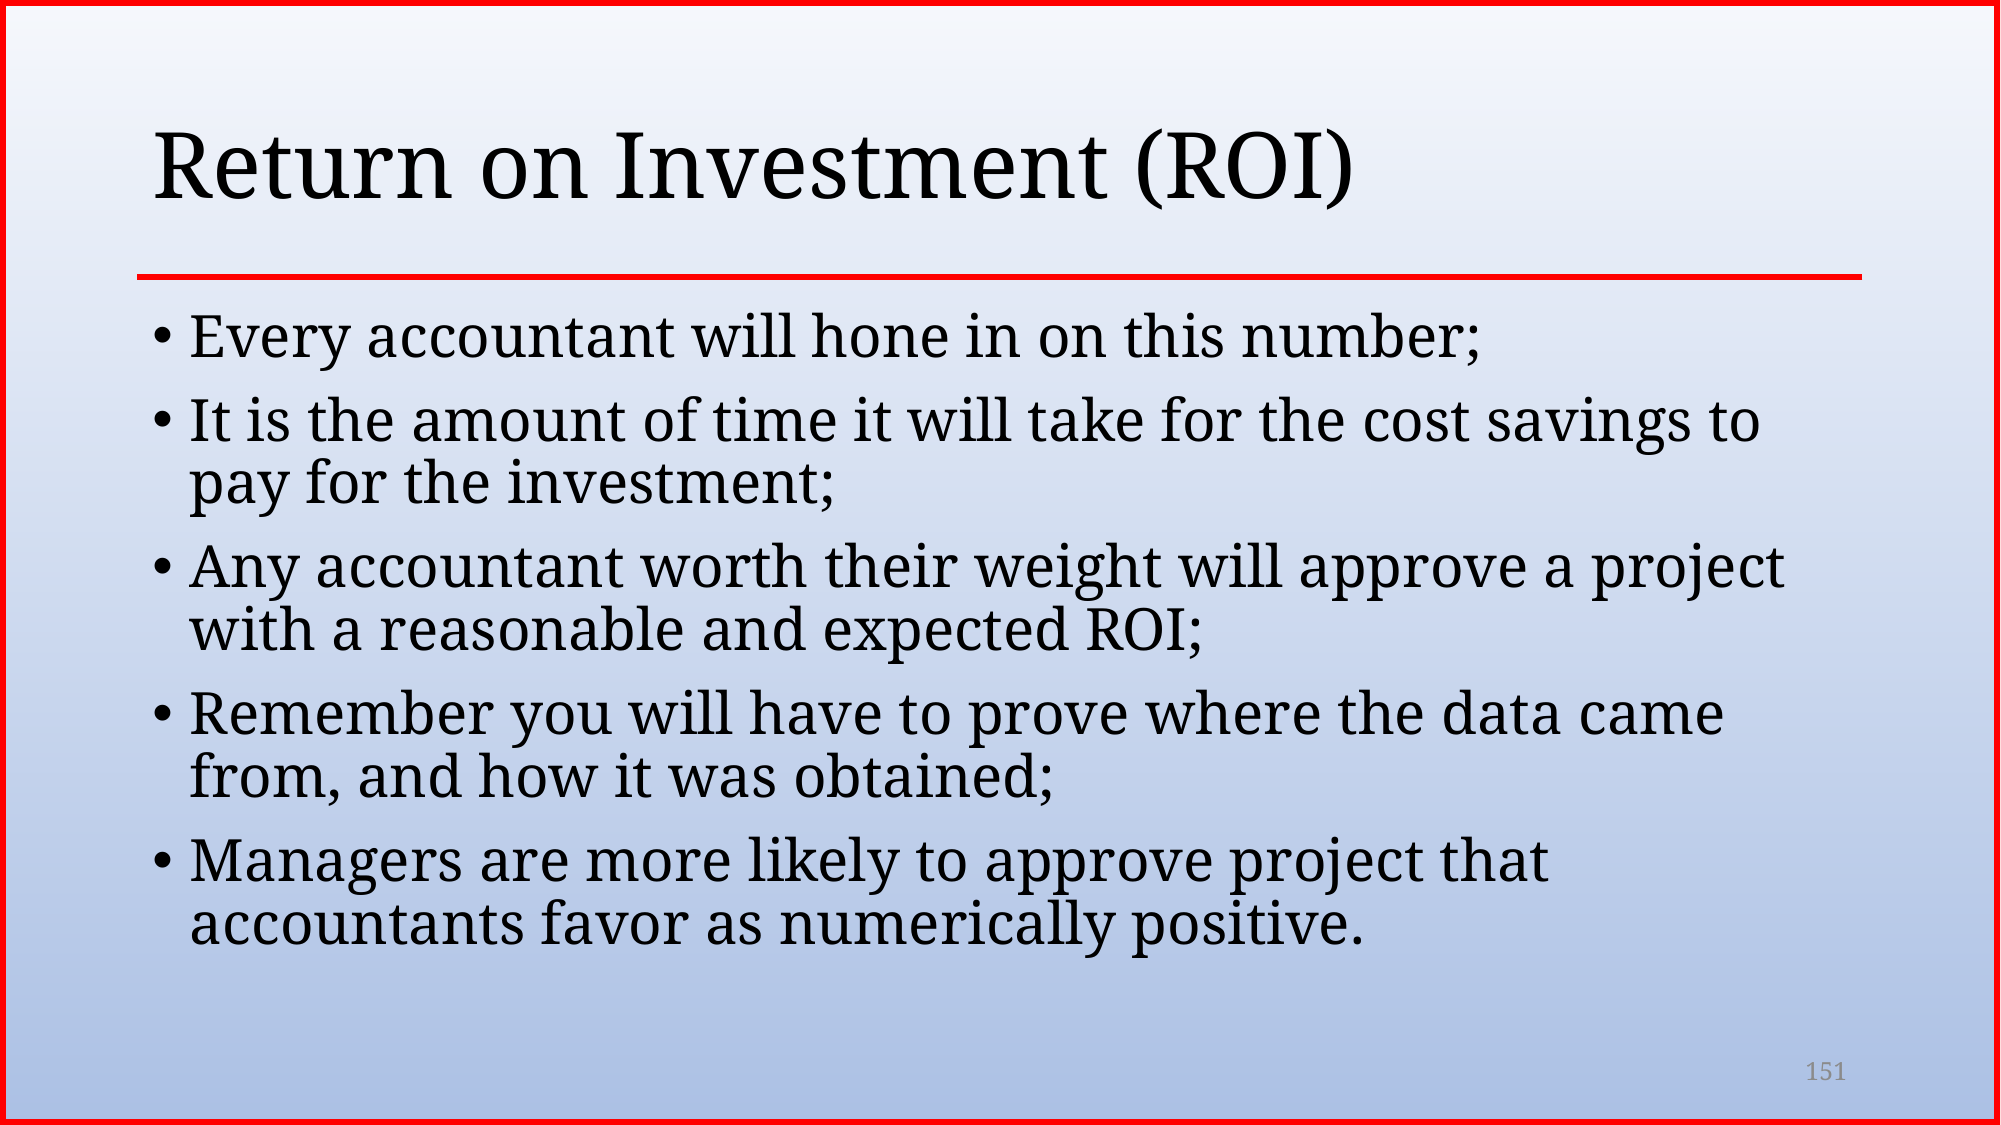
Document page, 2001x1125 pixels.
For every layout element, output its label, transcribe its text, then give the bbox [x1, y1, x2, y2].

list Every accountant will hone in on this number; It is the amount of time it will take for the cost savings to pay for the investment; Any accountant worth their weight will approve a project with a reasonable and expected ROI; Remember you will have to prove where the data came from, and how it was obtained; Managers are more likely to approve project that accountants favor as numerically positive. [137, 299, 1863, 1014]
title Return on Investment (ROI) [137, 59, 1863, 278]
slide_number 151 [1412, 1042, 1863, 1103]
